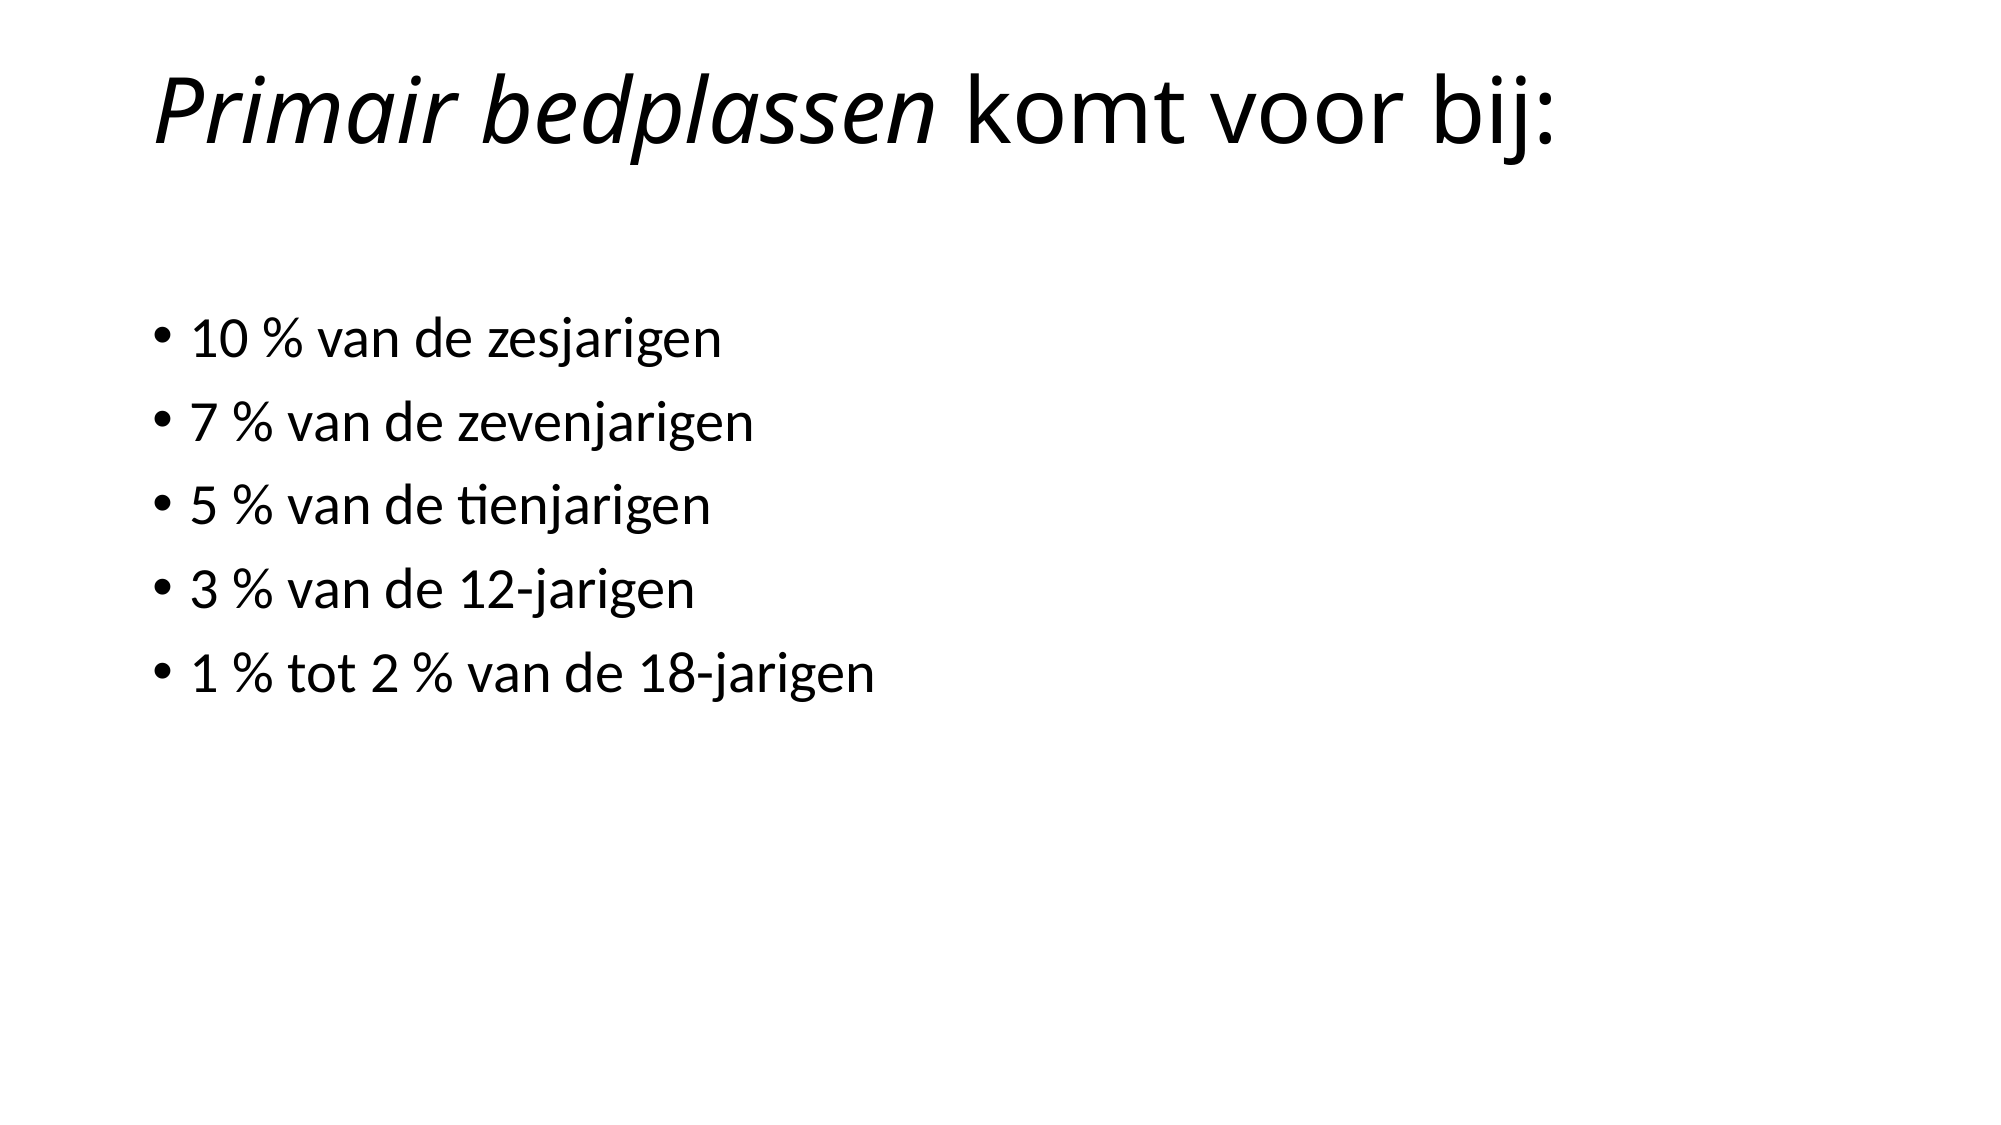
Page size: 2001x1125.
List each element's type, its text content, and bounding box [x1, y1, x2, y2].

list 10 % van de zesjarigen 7 % van de zevenjarigen 5 % van de tienjarigen 3 % van de 12-jarigen 1 % tot 2 % van de 18-jarigen [137, 299, 1863, 1014]
title Primair bedplassen komt voor bij: [137, 59, 1863, 278]
